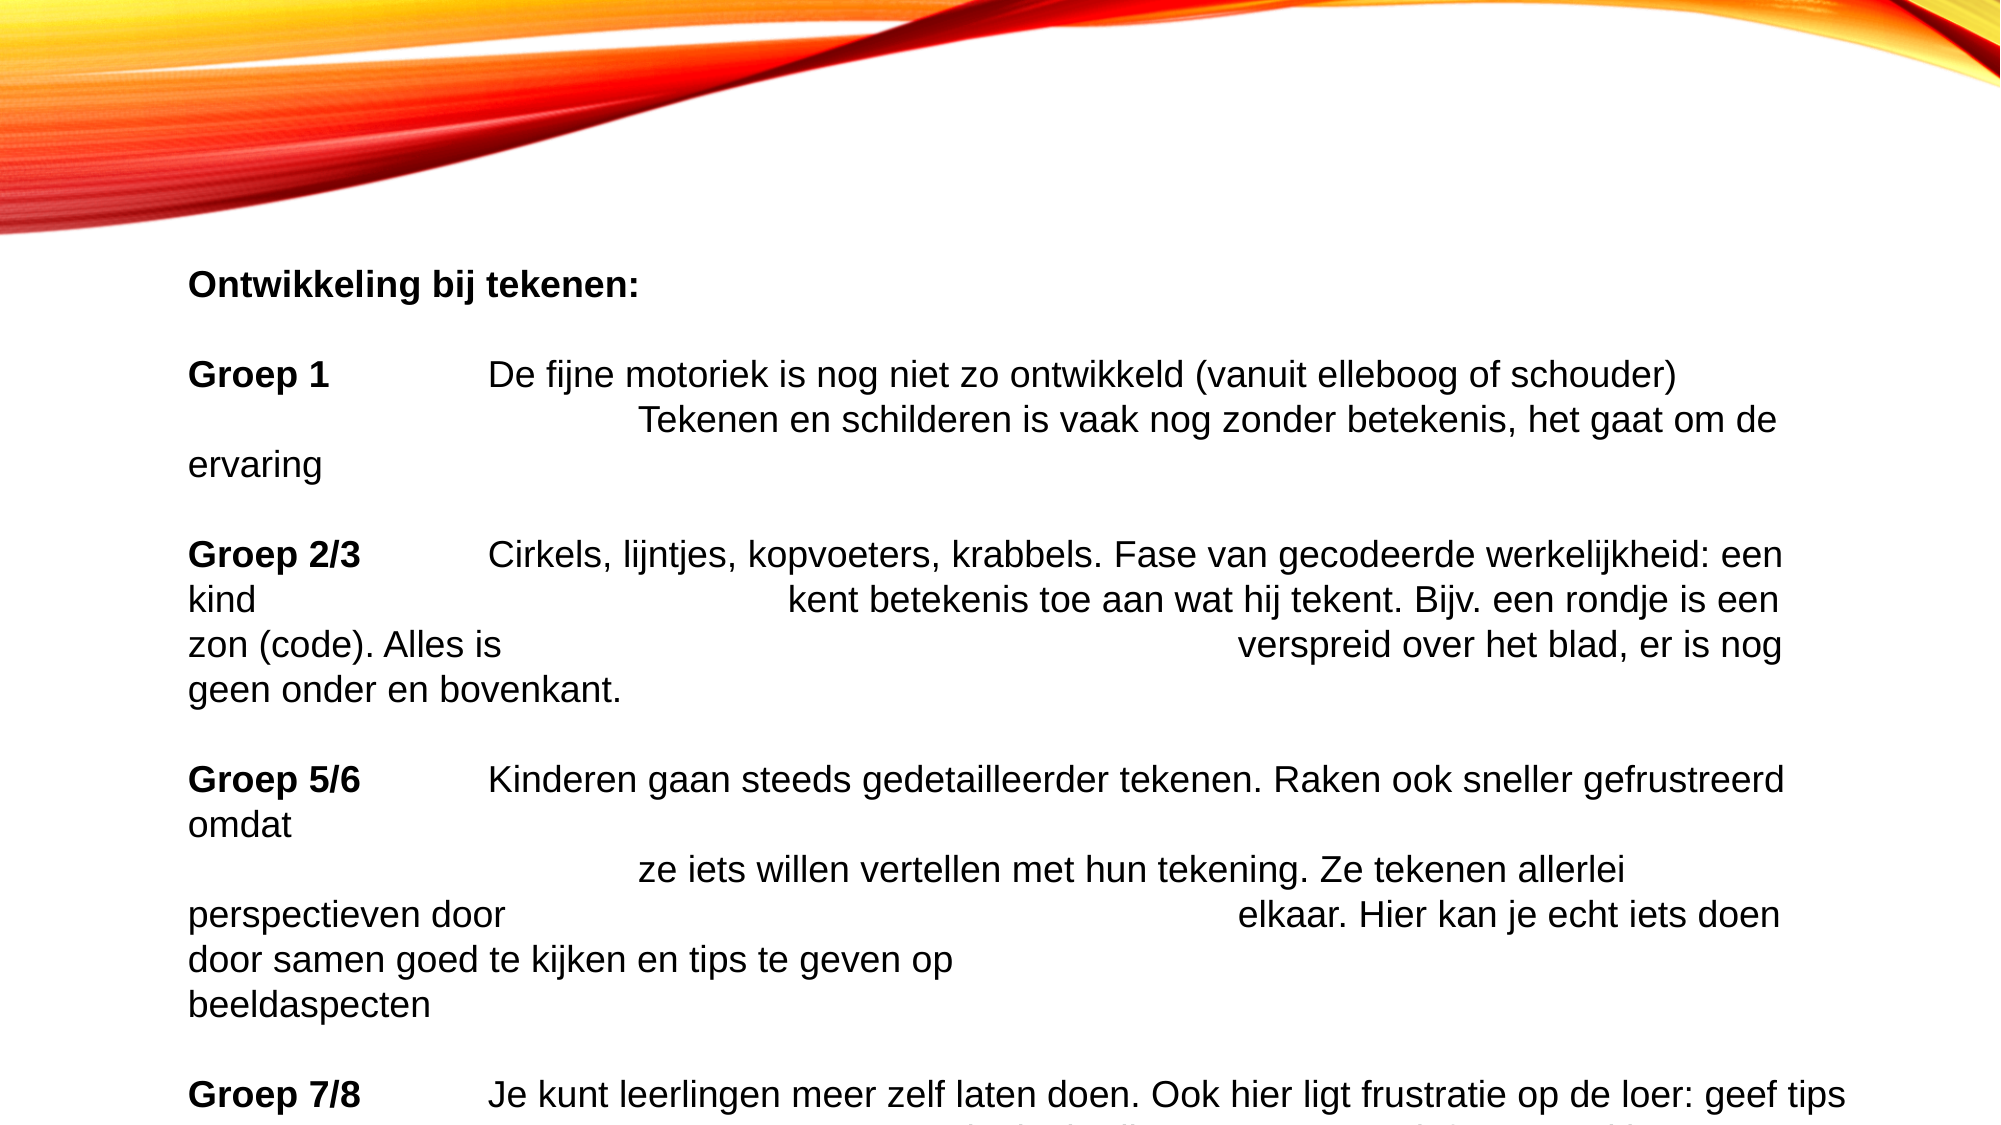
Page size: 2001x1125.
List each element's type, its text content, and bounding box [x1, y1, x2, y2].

text_box Ontwikkeling bij tekenen: Groep 1 De fijne motoriek is nog niet zo ontwikkeld (vanuit elleboog of schouder) Tekenen en schilderen is vaak nog zonder betekenis, het gaat om de ervaring Groep 2/3 Cirkels, lijntjes, kopvoeters, krabbels. Fase van gecodeerde werkelijkheid: een kind kent betekenis toe aan wat hij tekent. Bijv. een rondje is een zon (code). Alles is verspreid over het blad, er is nog geen onder en bovenkant. Groep 5/6 Kinderen gaan steeds gedetailleerder tekenen. Raken ook sneller gefrustreerd omdat ze iets willen vertellen met hun tekening. Ze tekenen allerlei perspectieven door elkaar. Hier kan je echt iets doen door samen goed te kijken en tips te geven op beeldaspecten Groep 7/8 Je kunt leerlingen meer zelf laten doen. Ook hier ligt frustratie op de loer: geef tips over materiaalgebruik, vorm, perspectief, compositie. [173, 252, 1864, 1125]
picture [0, 0, 2000, 237]
